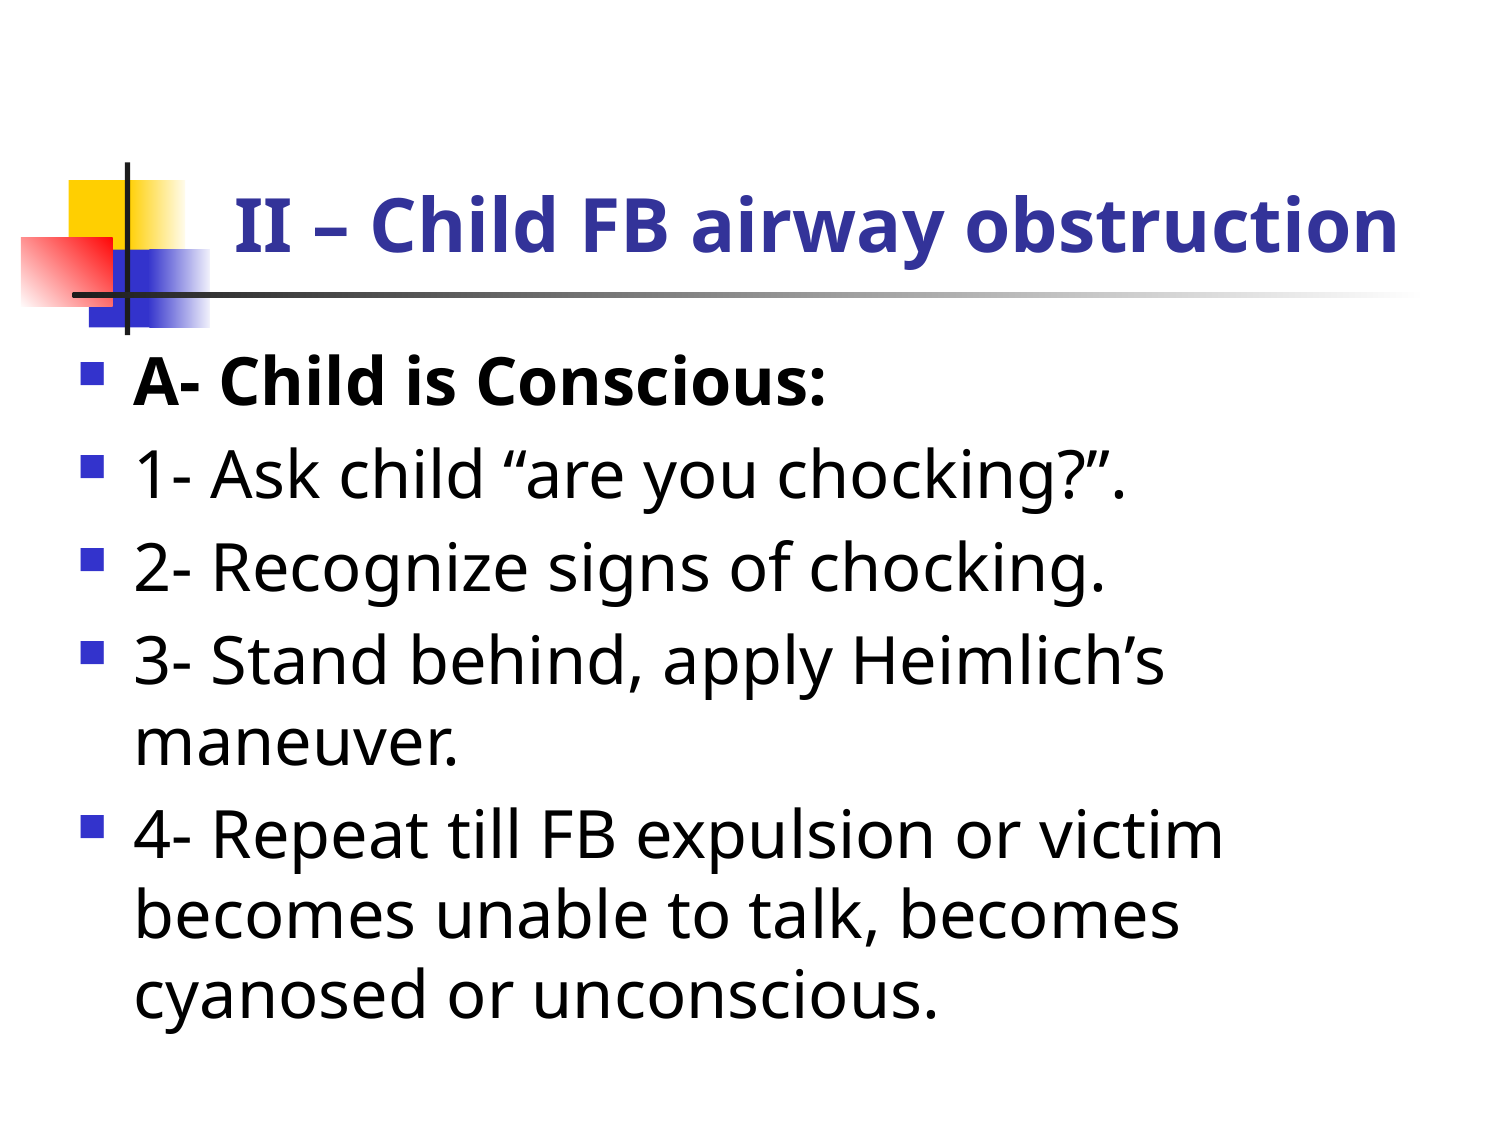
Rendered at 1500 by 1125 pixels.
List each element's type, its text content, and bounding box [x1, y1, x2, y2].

list A- Child is Conscious: 1- Ask child “are you chocking?”. 2- Recognize signs of chocking. 3- Stand behind, apply Heimlich’s maneuver. 4- Repeat till FB expulsion or victim becomes unable to talk, becomes cyanosed or unconscious. [62, 330, 1470, 1076]
title II – Child FB airway obstruction [188, 34, 1468, 276]
